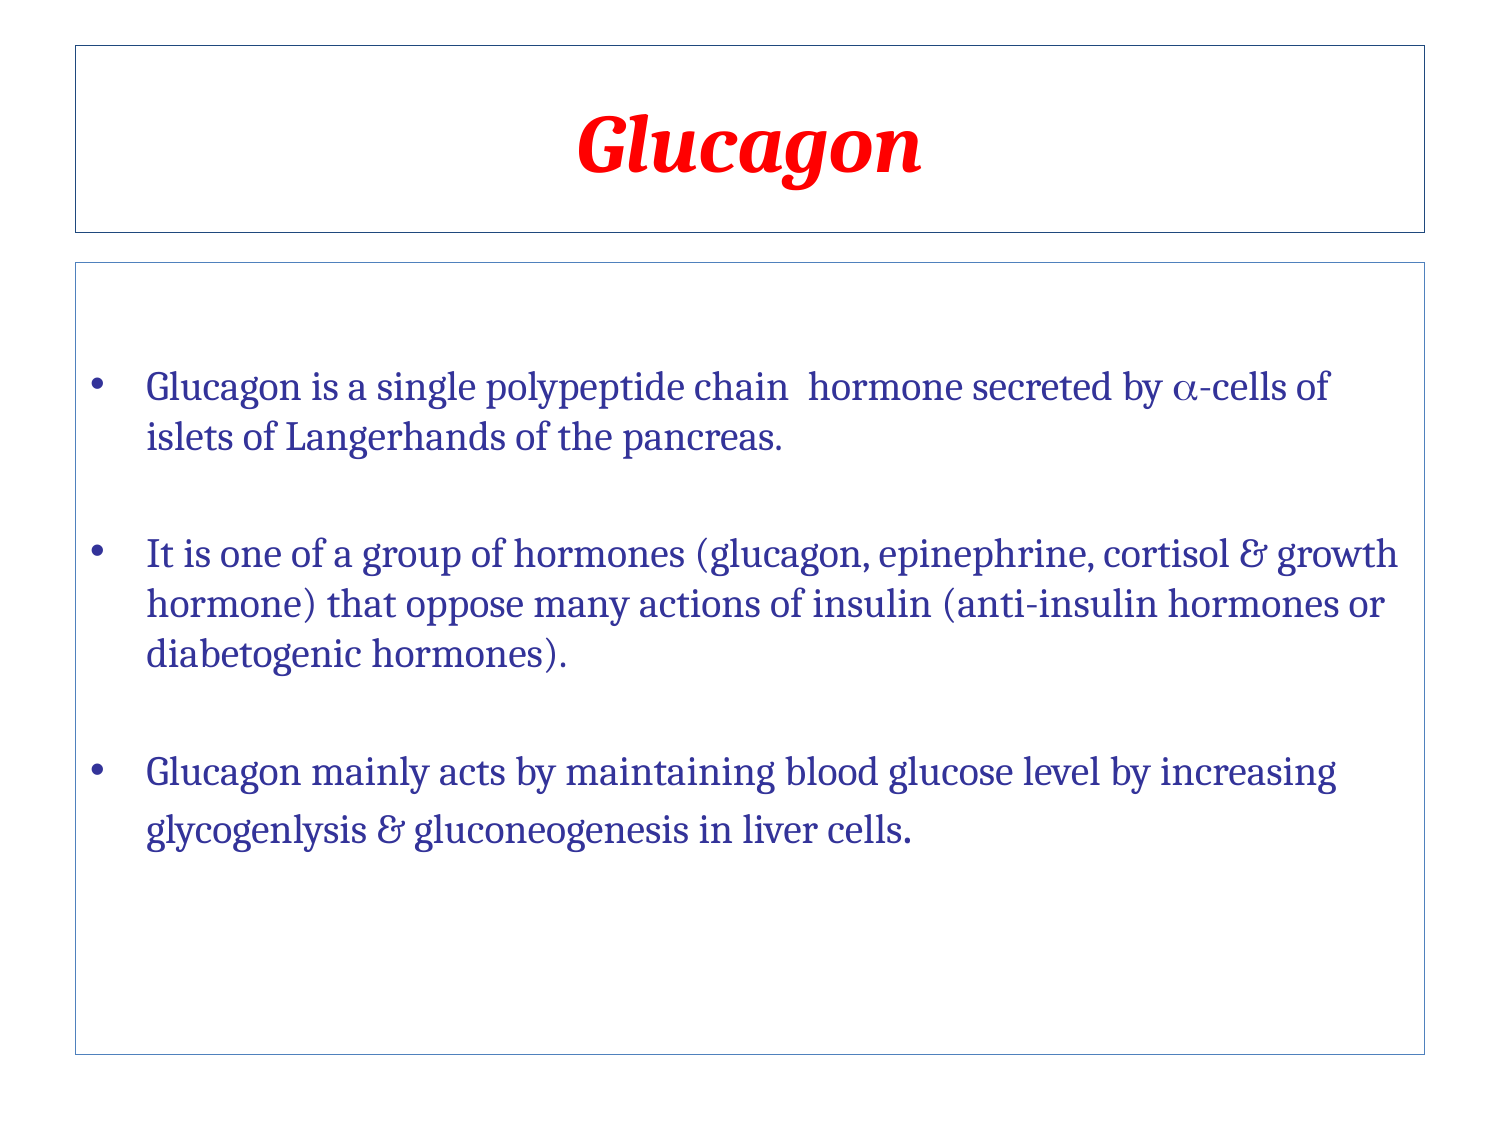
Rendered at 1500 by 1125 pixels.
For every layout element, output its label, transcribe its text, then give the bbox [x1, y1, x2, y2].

list Glucagon is a single polypeptide chain hormone secreted by a-cells of islets of Langerhands of the pancreas. It is one of a group of hormones (glucagon, epinephrine, cortisol & growth hormone) that oppose many actions of insulin (anti-insulin hormones or diabetogenic hormones). Glucagon mainly acts by maintaining blood glucose level by increasing glycogenlysis & gluconeogenesis in liver cells. [75, 262, 1425, 1055]
title Glucagon [75, 45, 1425, 233]
